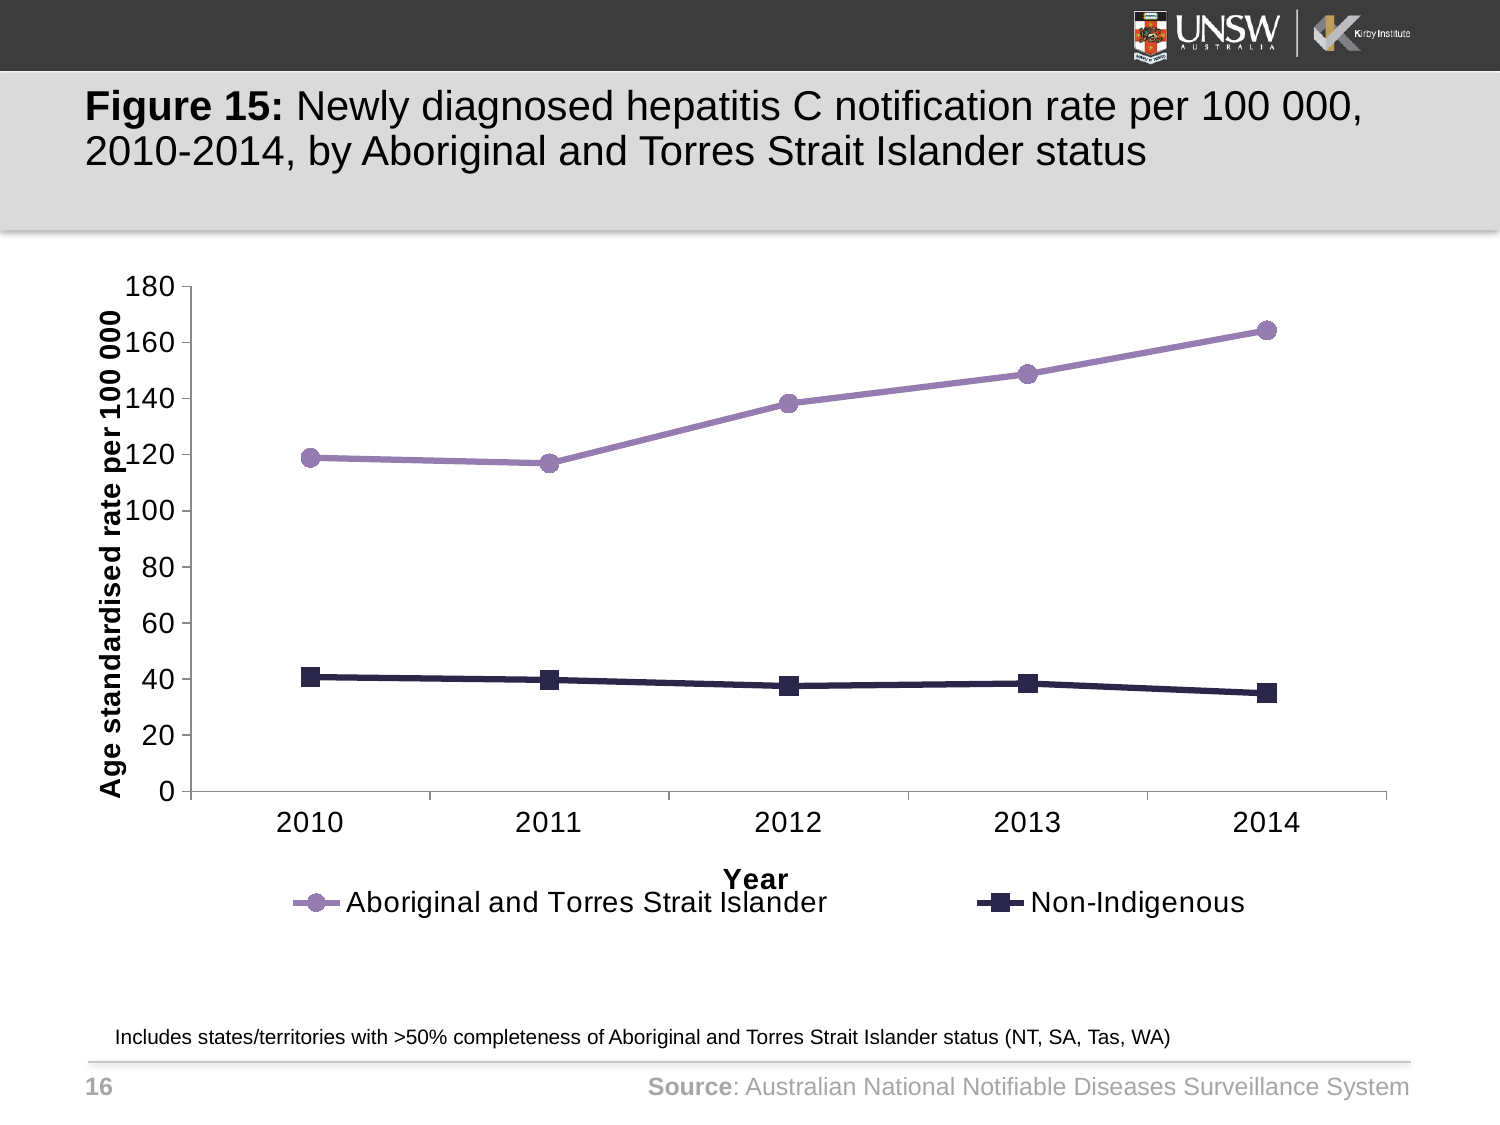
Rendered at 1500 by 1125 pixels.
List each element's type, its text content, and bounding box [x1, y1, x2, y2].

text_box Includes states/territories with >50% completeness of Aboriginal and Torres Strait Islander status (NT, SA, Tas, WA) [100, 1016, 1424, 1057]
list Source: Australian National Notifiable Diseases Surveillance System [262, 1070, 1412, 1112]
chart [84, 262, 1412, 1023]
slide_number 16 [85, 1070, 195, 1112]
picture [0, 0, 1500, 71]
title Figure 15: Newly diagnosed hepatitis C notification rate per 100 000, 2010-2014, by Aboriginal and Torres Strait Islander status [85, 84, 1483, 216]
